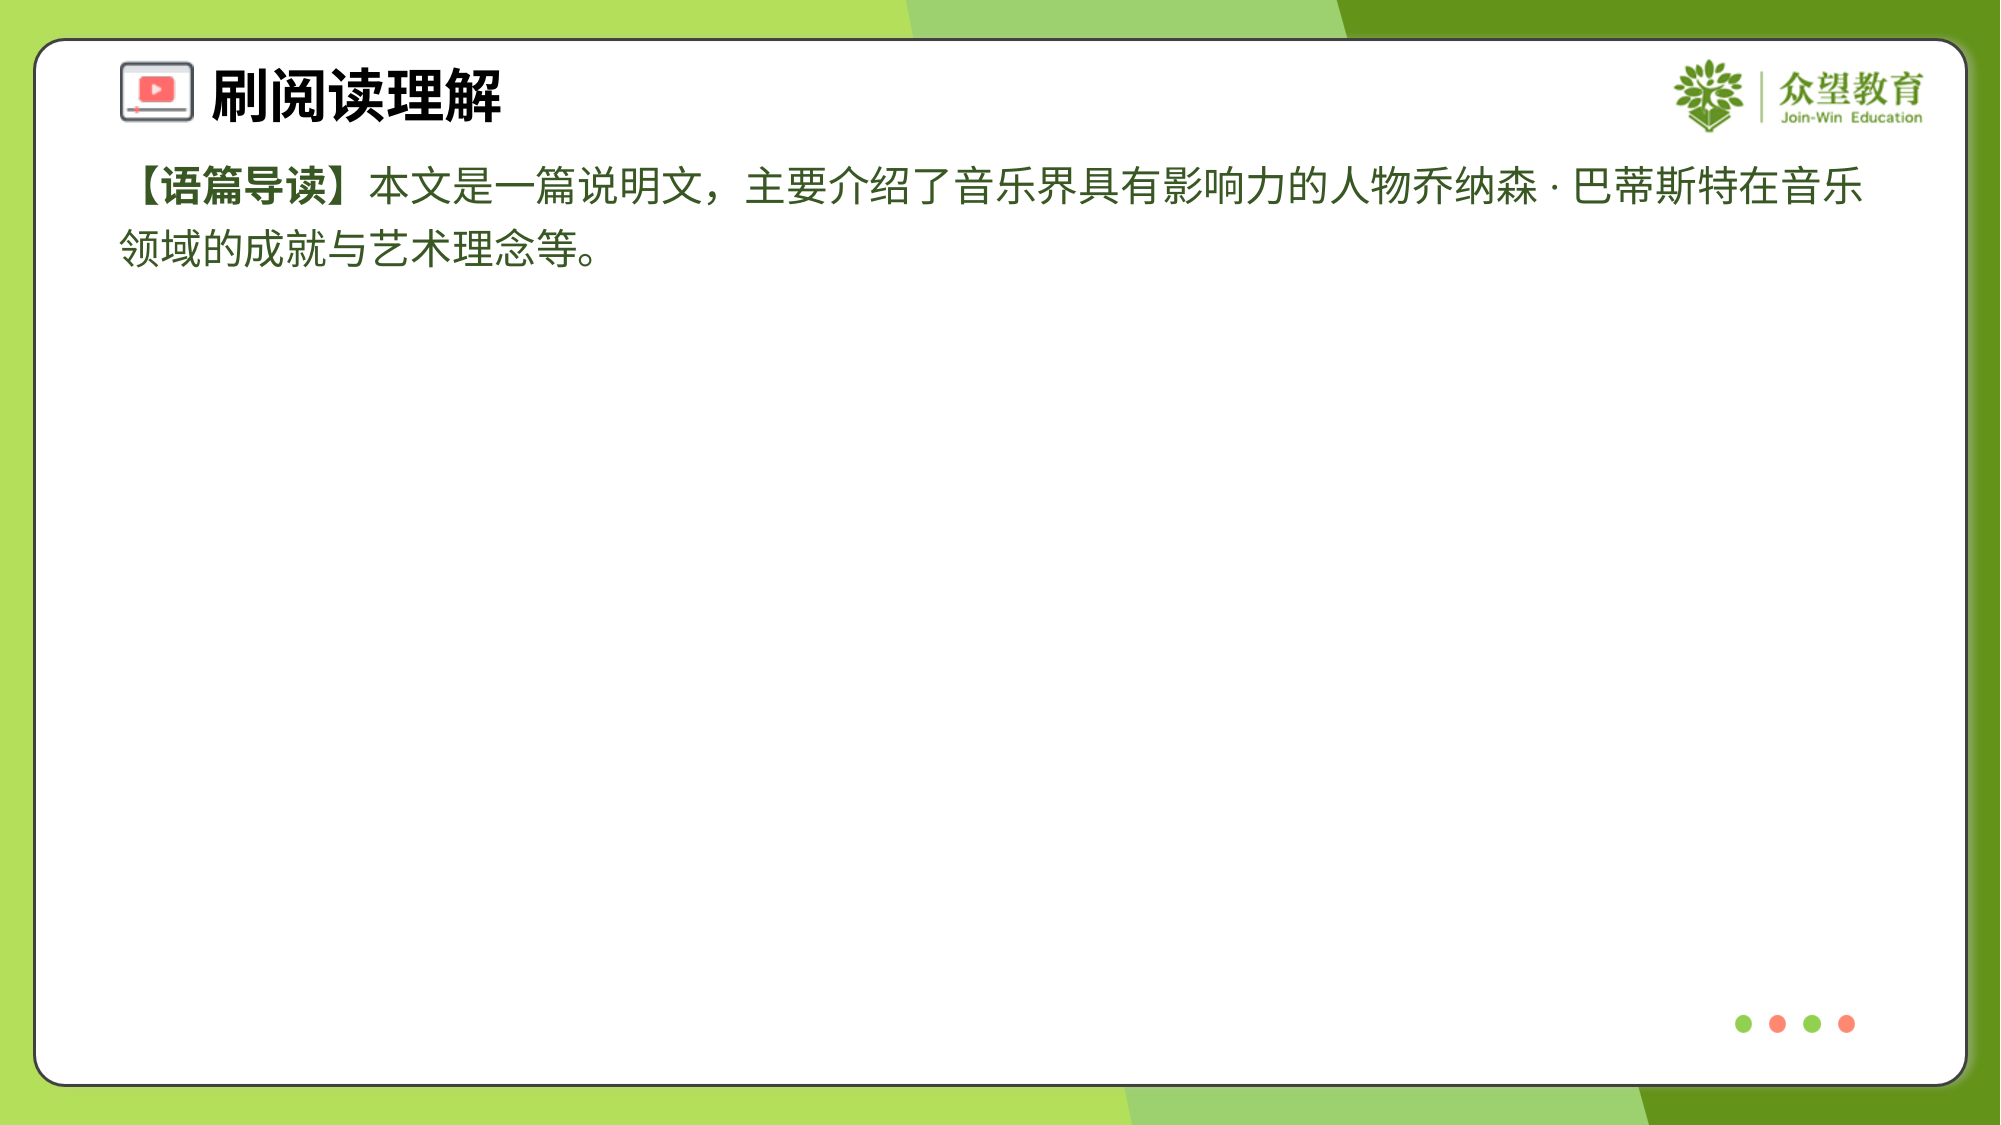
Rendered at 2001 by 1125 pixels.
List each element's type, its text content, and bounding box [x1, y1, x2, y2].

text_box 【语篇导读】本文是一篇说明文，主要介绍了音乐界具有影响力的人物乔纳森·巴蒂斯特在音乐领域的成就与艺术理念等。 [118, 147, 1883, 268]
picture [0, 0, 2000, 1125]
